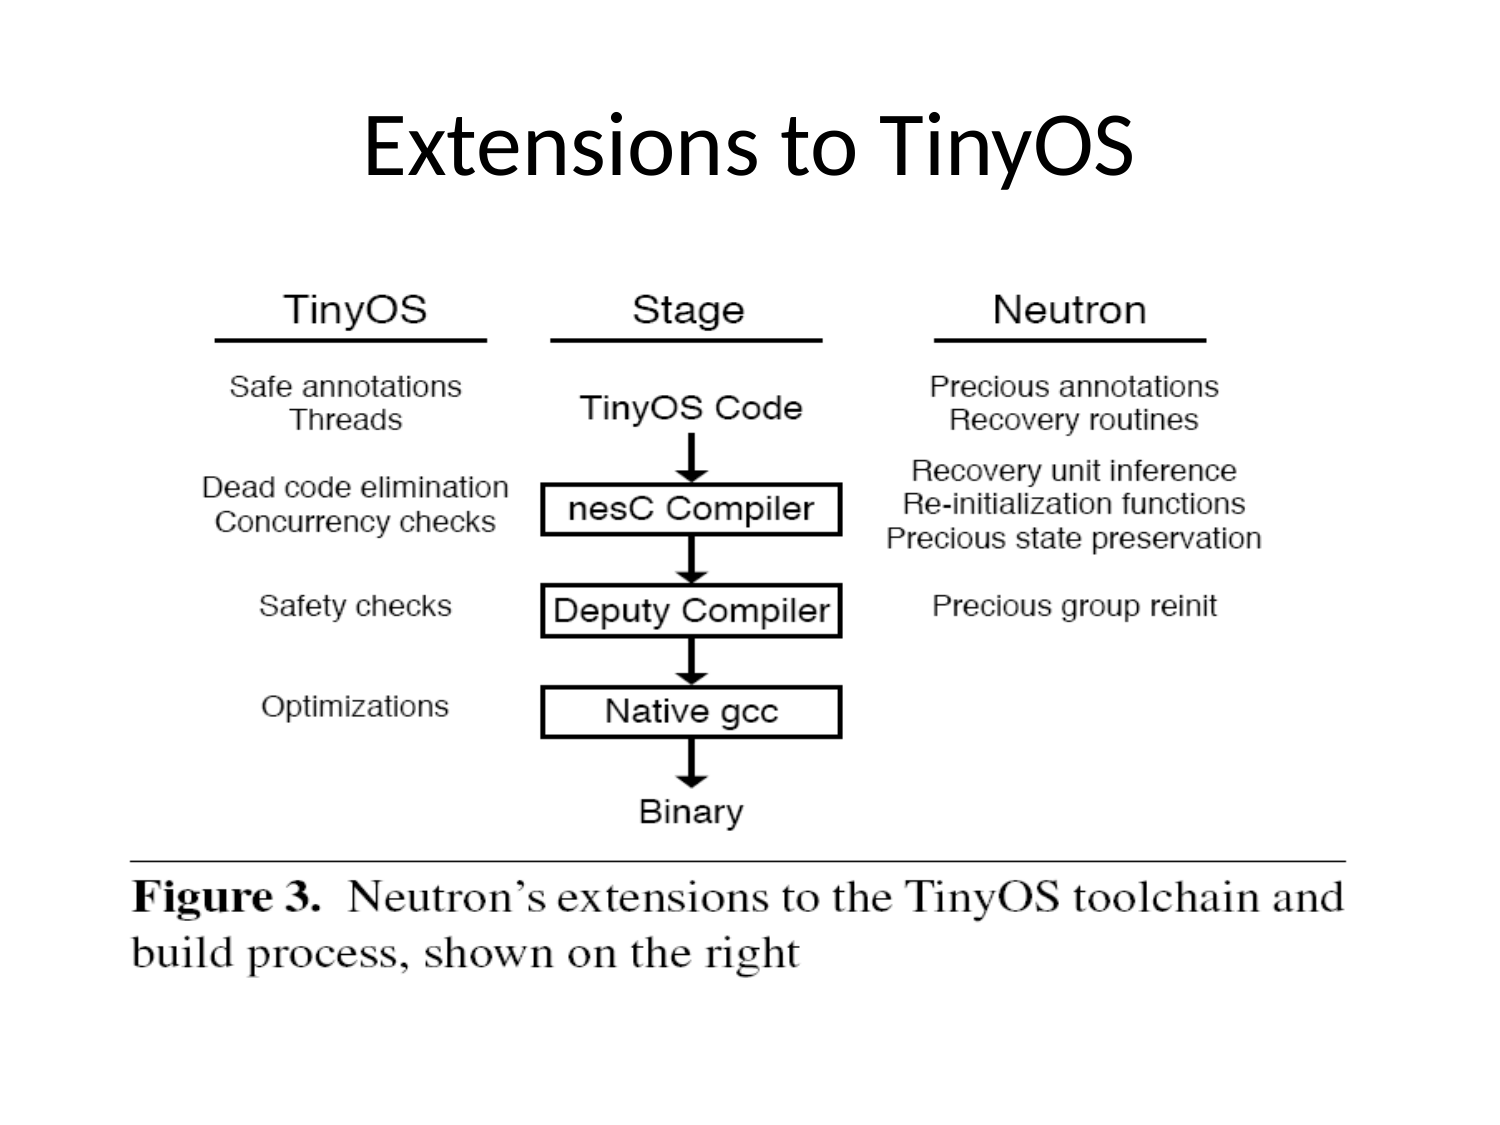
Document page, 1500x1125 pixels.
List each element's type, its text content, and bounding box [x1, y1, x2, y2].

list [112, 262, 1363, 1006]
title Extensions to TinyOS [75, 45, 1425, 233]
